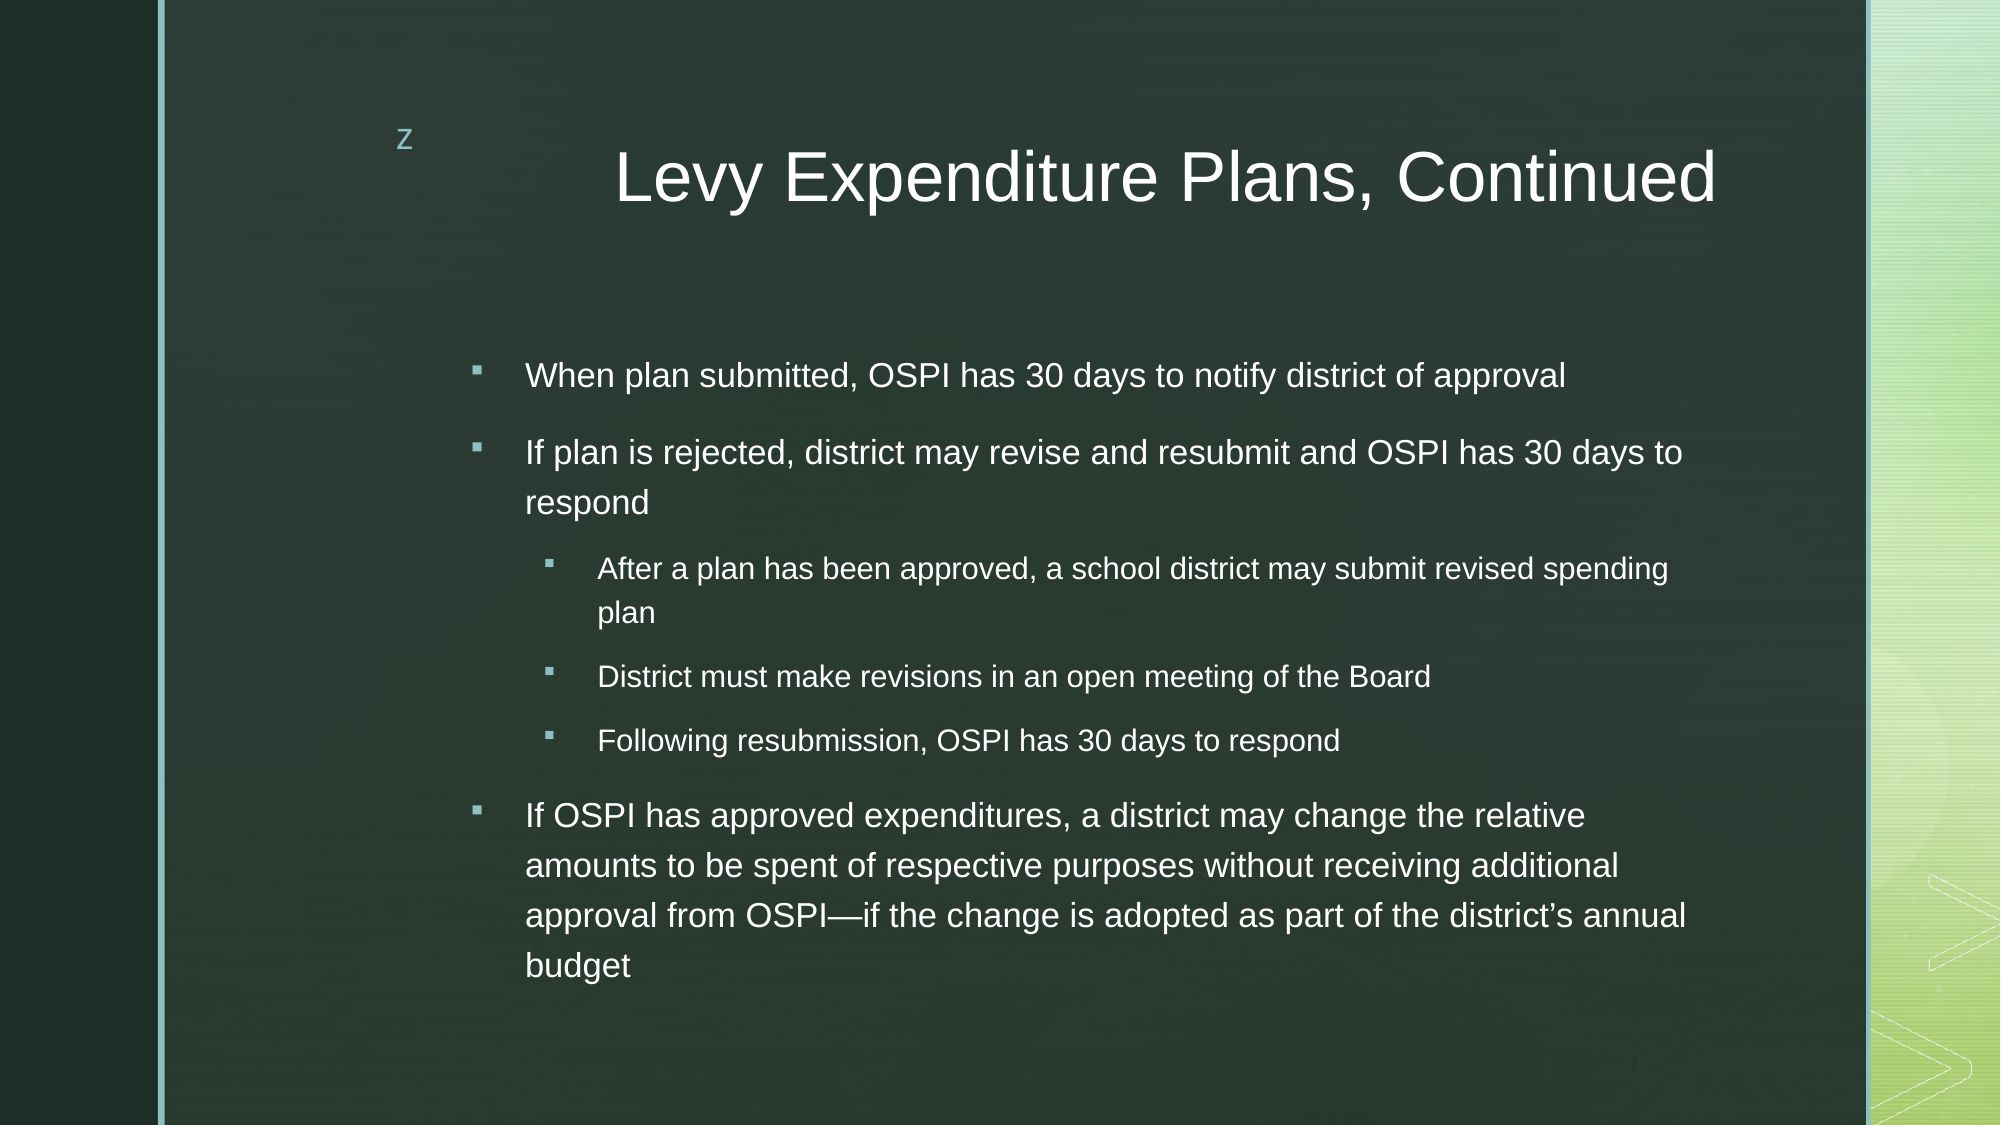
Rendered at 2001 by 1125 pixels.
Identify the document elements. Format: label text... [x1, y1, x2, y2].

picture [1871, 0, 2001, 1125]
list When plan submitted, OSPI has 30 days to notify district of approval If plan is rejected, district may revise and resubmit and OSPI has 30 days to respond After a plan has been approved, a school district may submit revised spending plan District must make revisions in an open meeting of the Board Following resubmission, OSPI has 30 days to respond If OSPI has approved expenditures, a district may change the relative amounts to be spent of respective purposes without receiving additional approval from OSPI—if the change is adopted as part of the district’s annual budget [454, 336, 1734, 993]
title Levy Expenditure Plans, Continued [428, 132, 1734, 310]
